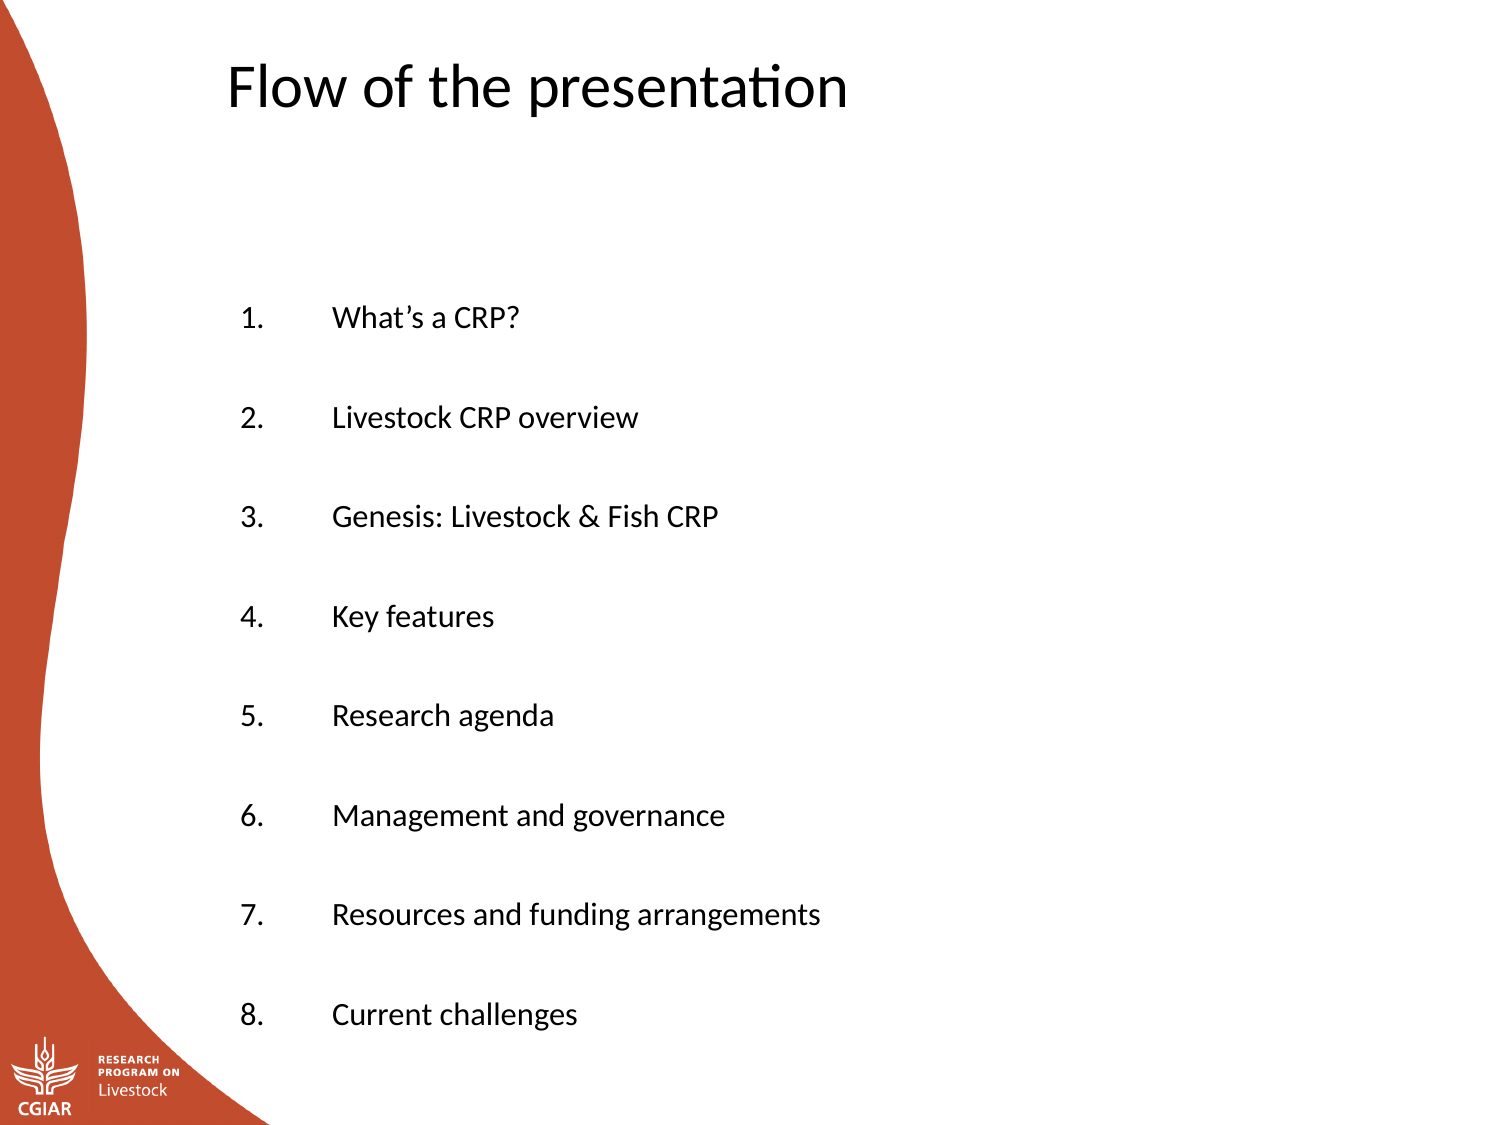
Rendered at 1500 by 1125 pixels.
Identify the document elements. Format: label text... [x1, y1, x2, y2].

list Flow of the presentation [212, 37, 1450, 225]
list What’s a CRP? Livestock CRP overview Genesis: Livestock & Fish CRP Key features Research agenda Management and governance Resources and funding arrangements Current challenges [225, 249, 1450, 1050]
picture [0, 0, 270, 1125]
